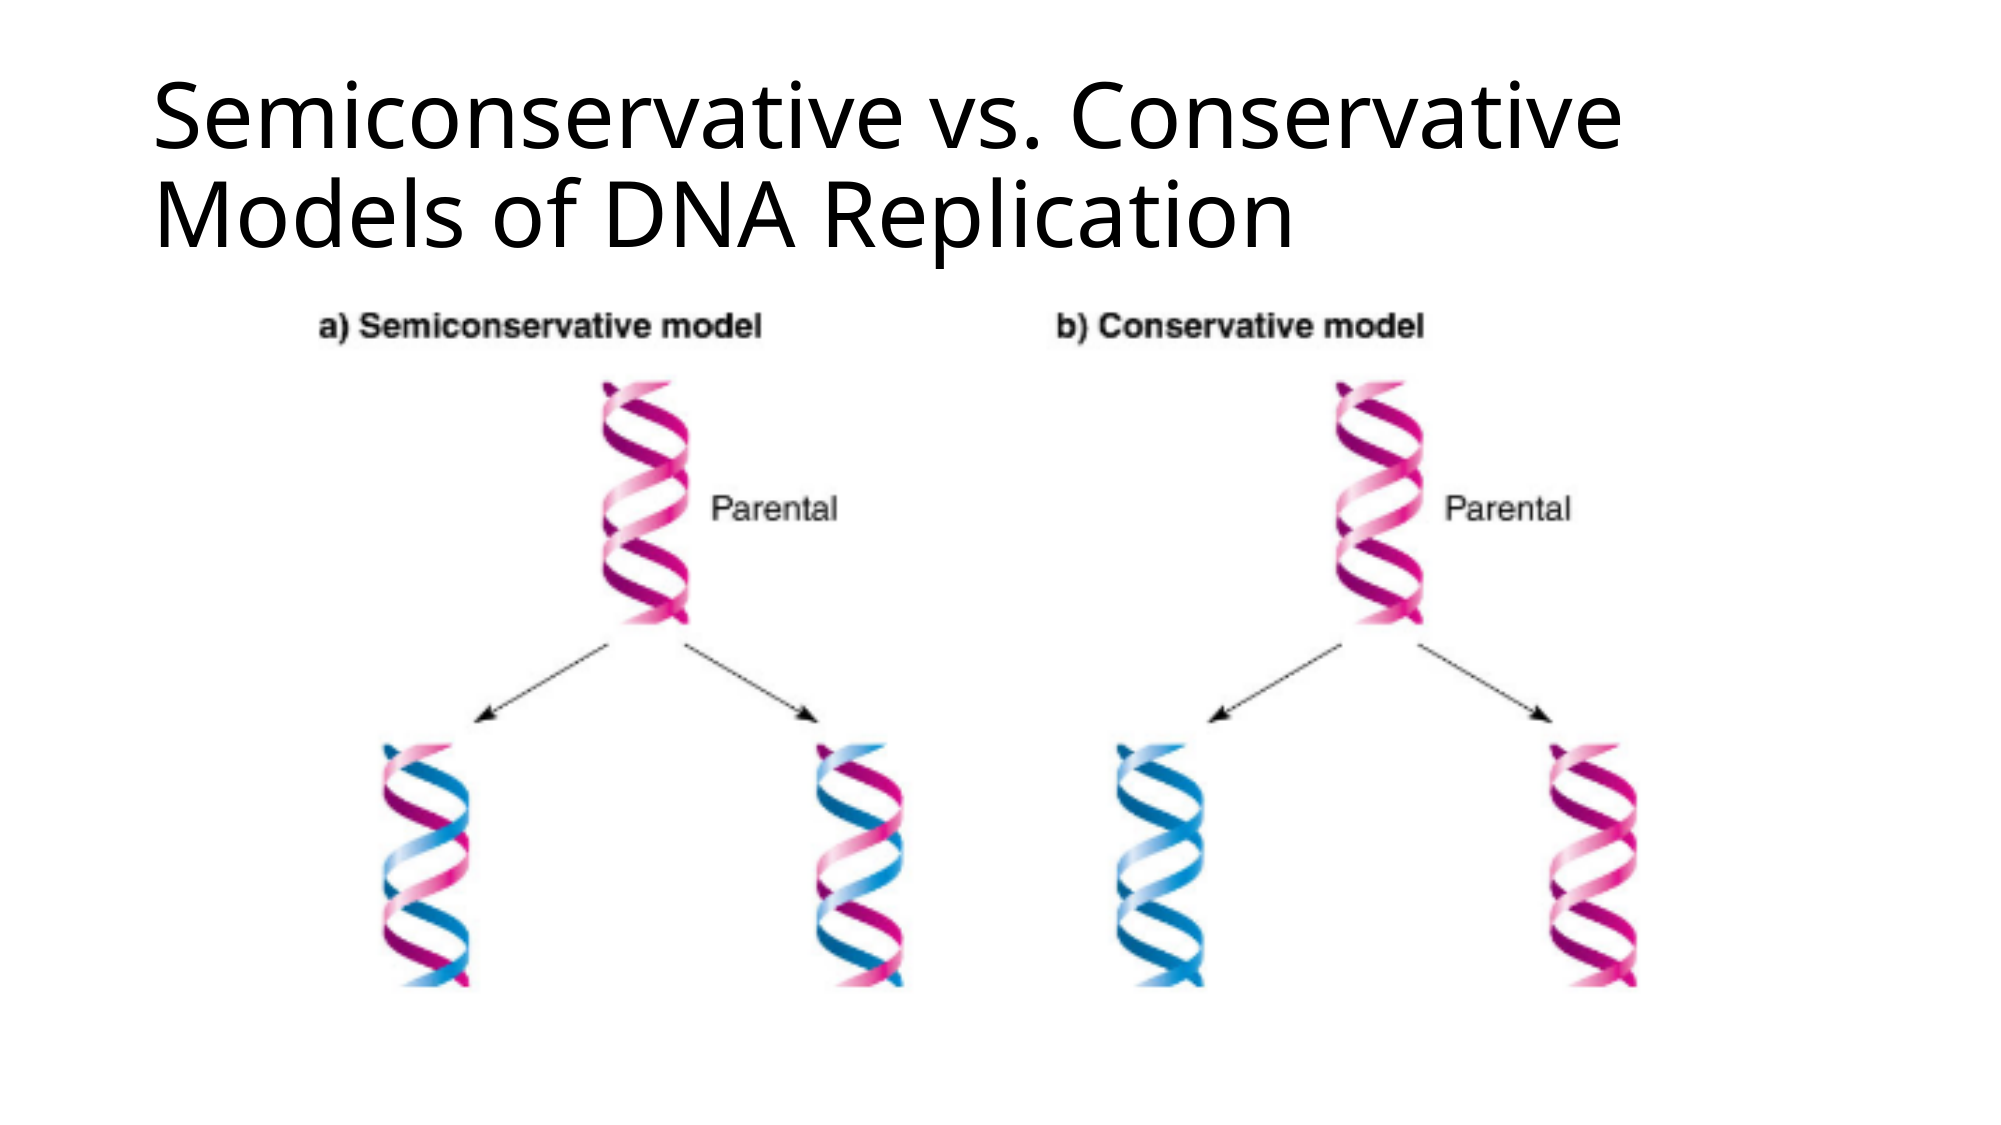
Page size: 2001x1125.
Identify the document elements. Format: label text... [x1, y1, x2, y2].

title Semiconservative vs. Conservative Models of DNA Replication [137, 59, 1863, 278]
picture [317, 308, 1733, 999]
